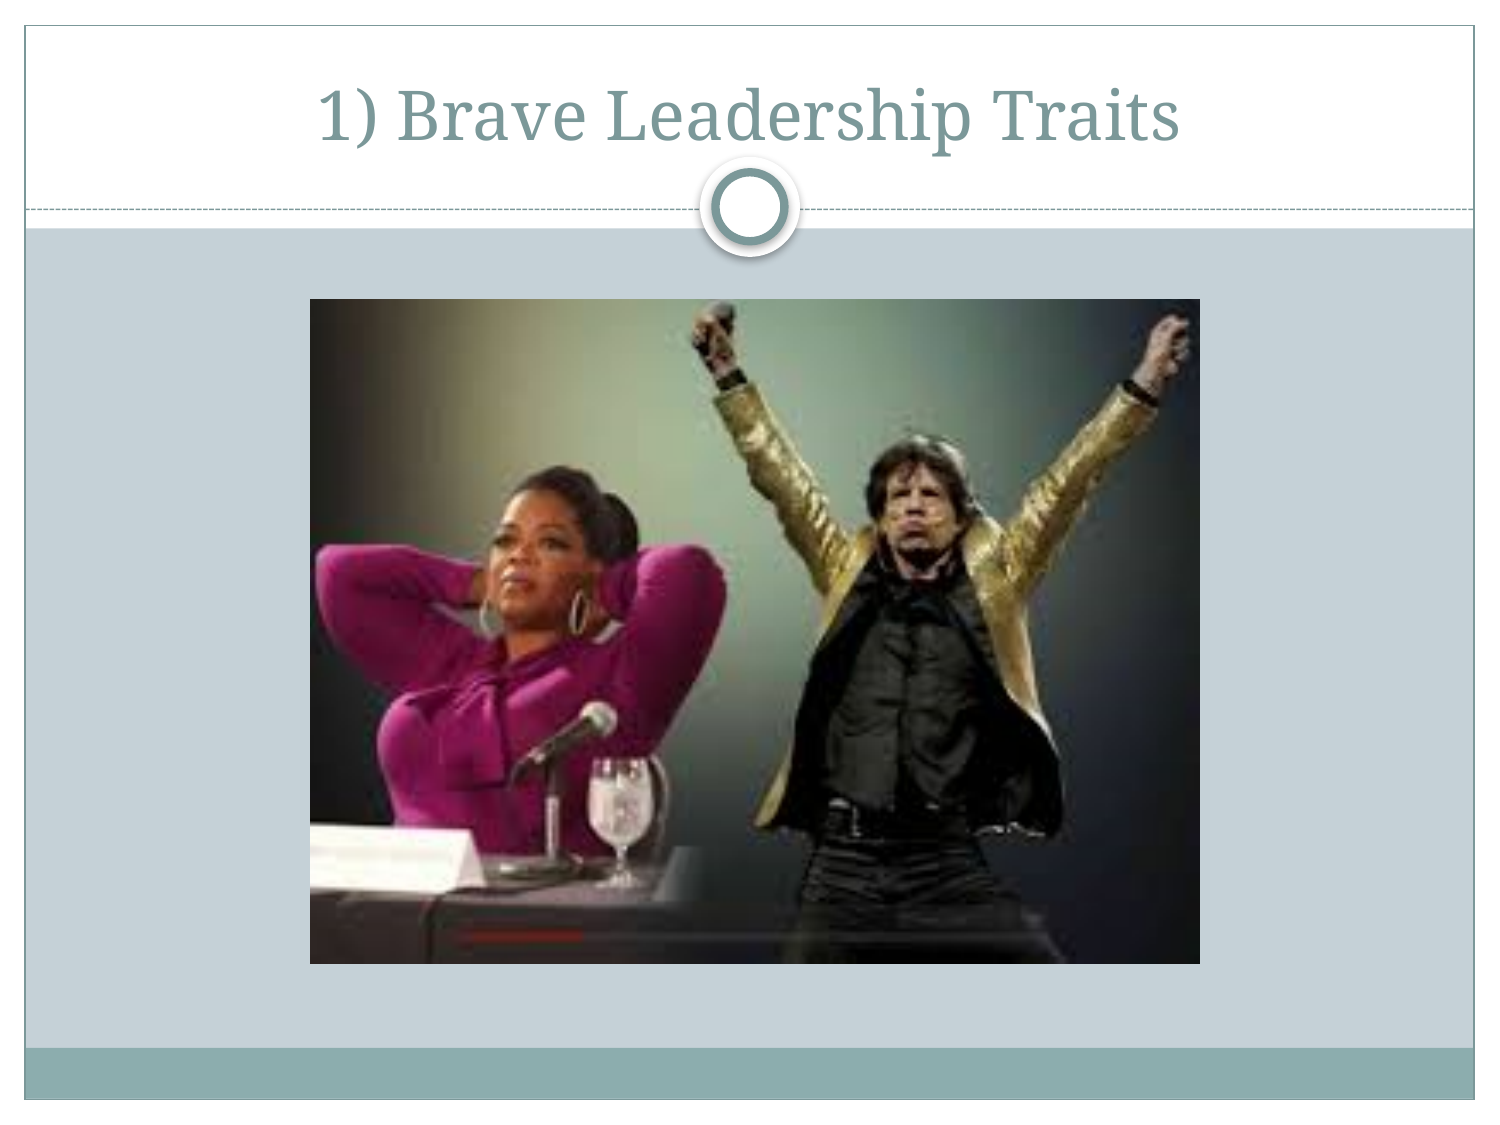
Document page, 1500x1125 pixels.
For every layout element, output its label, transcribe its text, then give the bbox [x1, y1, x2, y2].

title 1) Brave Leadership Traits [49, 37, 1450, 162]
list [310, 299, 1201, 964]
